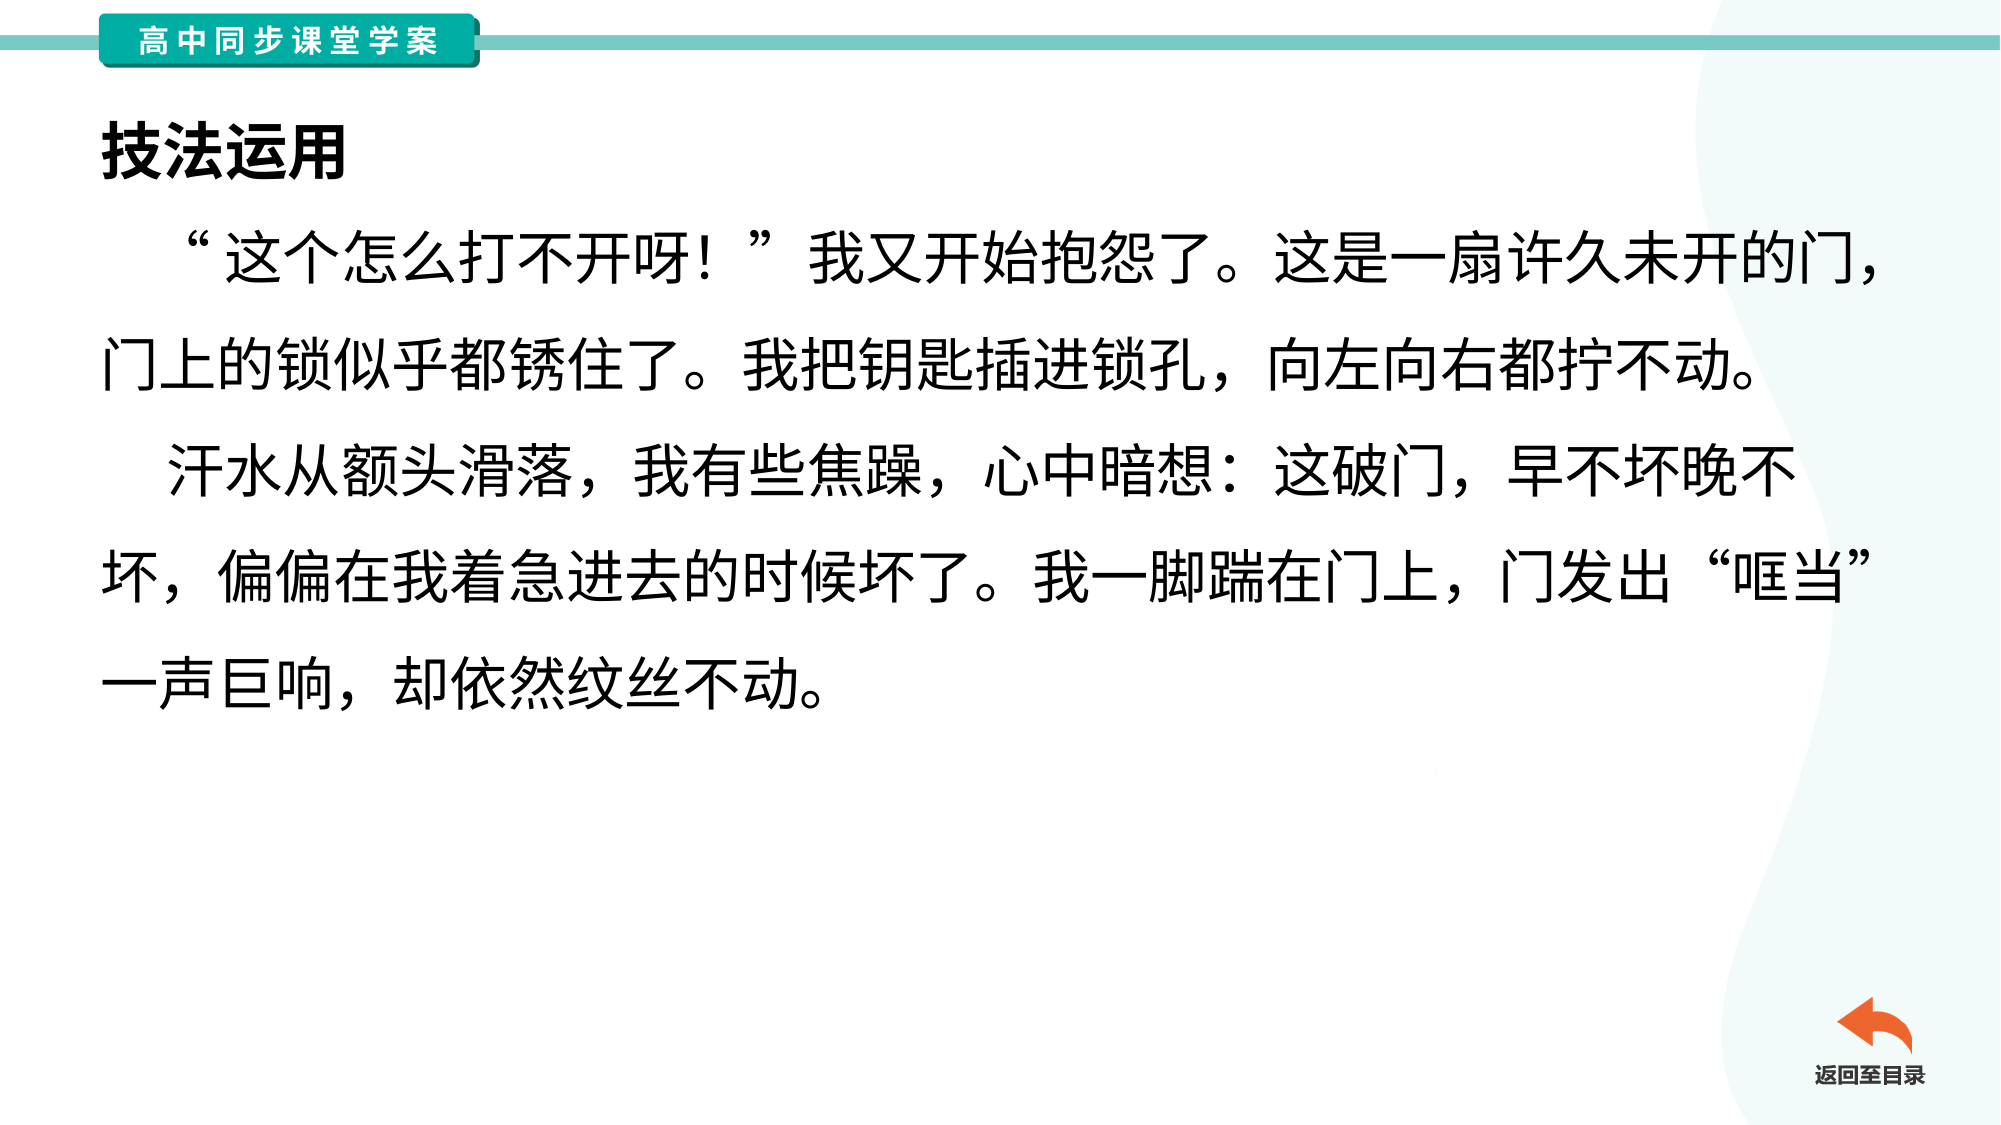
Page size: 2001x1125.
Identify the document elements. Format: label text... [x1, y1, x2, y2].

text_box 技法运用 [100, 76, 1899, 185]
text_box “这个怎么打不开呀！”我又开始抱怨了。这是一扇许久未开的门， 门上的锁似乎都锈住了。我把钥匙插进锁孔，向左向右都拧不动。 汗水从额头滑落，我有些焦躁，心中暗想：这破门，早不坏晚不 坏，偏偏在我着急进去的时候坏了。我一脚踹在门上，门发出“哐当” 一声巨响，却依然纹丝不动。 [100, 185, 1899, 717]
picture [0, 0, 2000, 1125]
